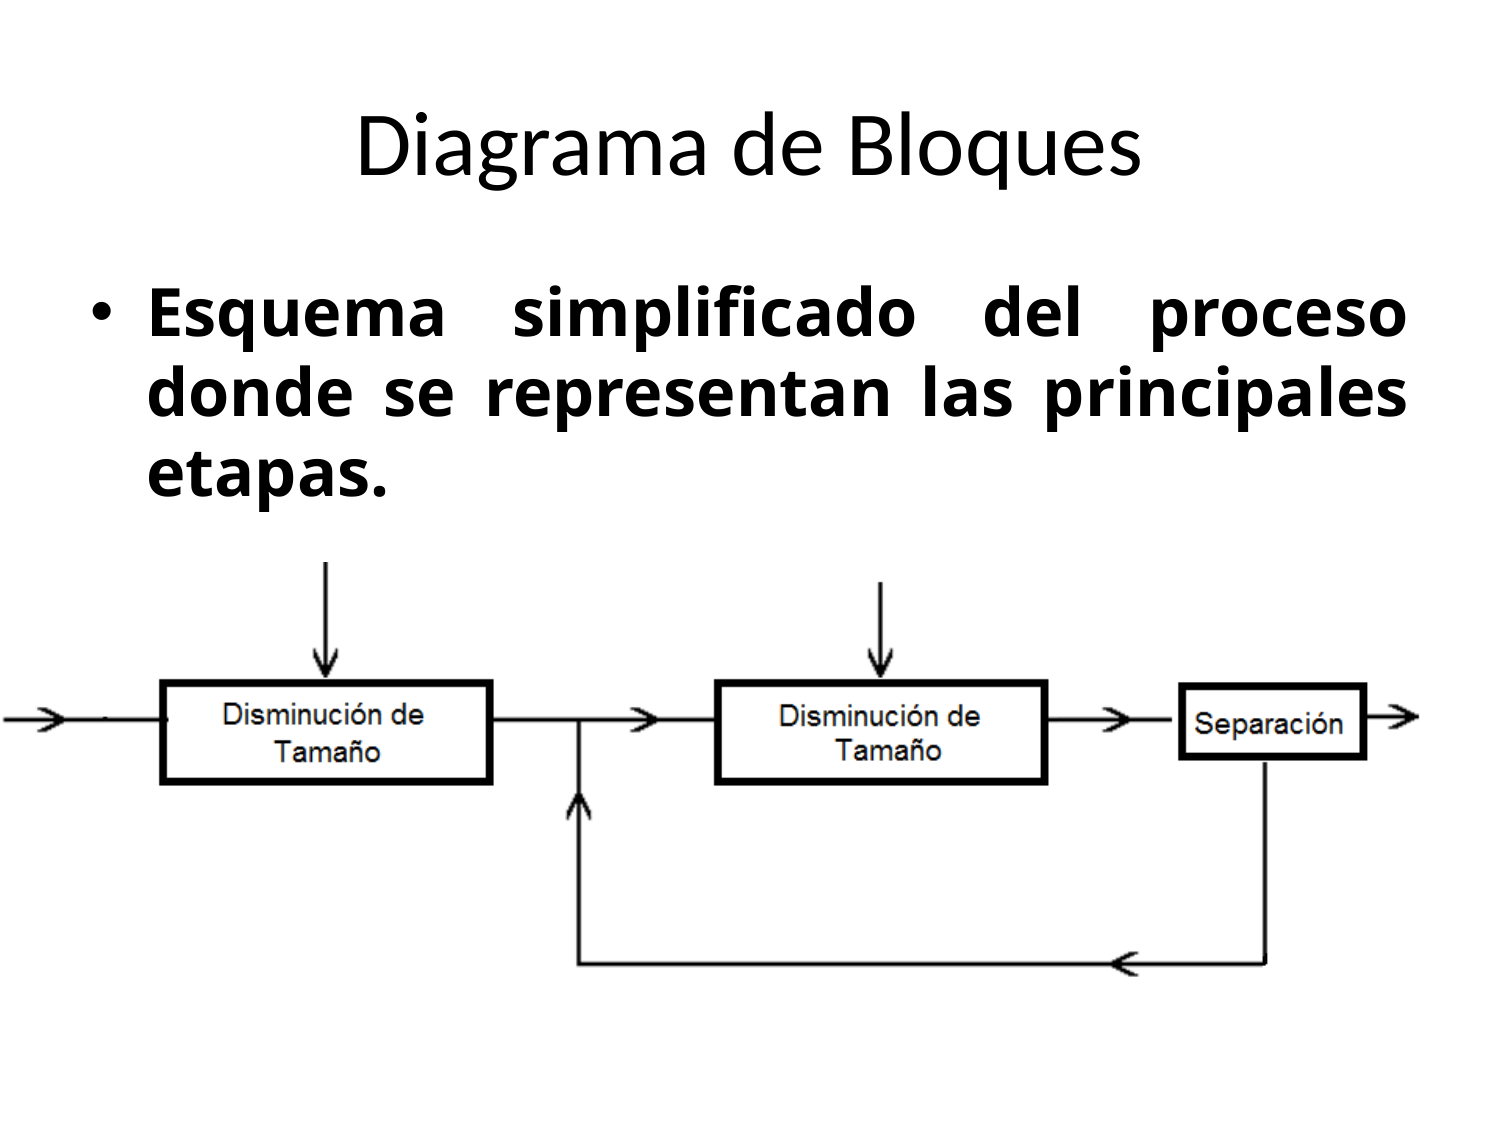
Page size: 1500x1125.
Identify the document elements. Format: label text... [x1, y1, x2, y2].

picture [0, 562, 1427, 1027]
title Diagrama de Bloques [75, 45, 1425, 233]
list Esquema simplificado del proceso donde se representan las principales etapas. [75, 262, 1425, 528]
